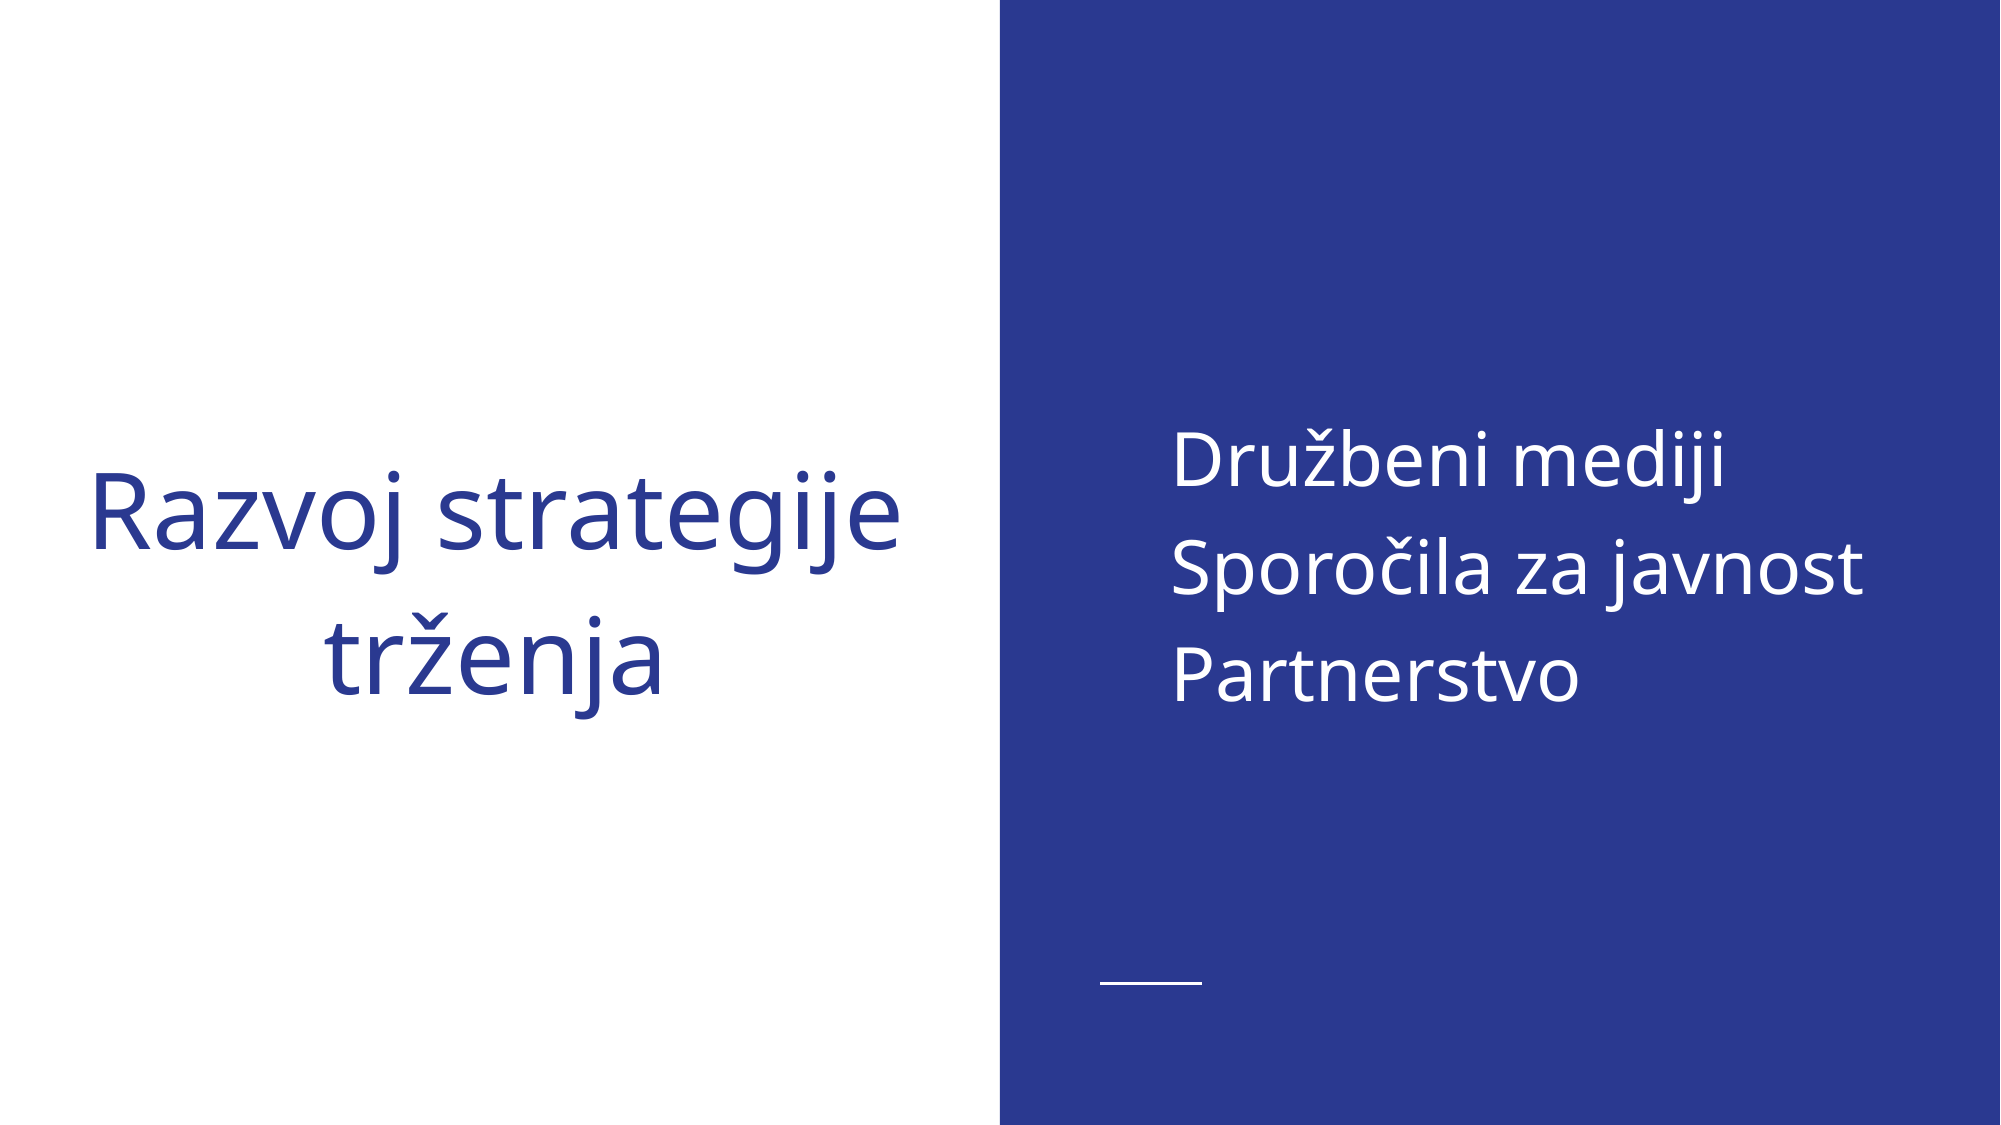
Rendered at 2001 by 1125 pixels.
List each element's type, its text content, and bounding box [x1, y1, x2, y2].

title Razvoj strategije trženja [53, 391, 939, 734]
list Družbeni mediji Sporočila za javnost Partnerstvo [1080, 158, 1920, 967]
